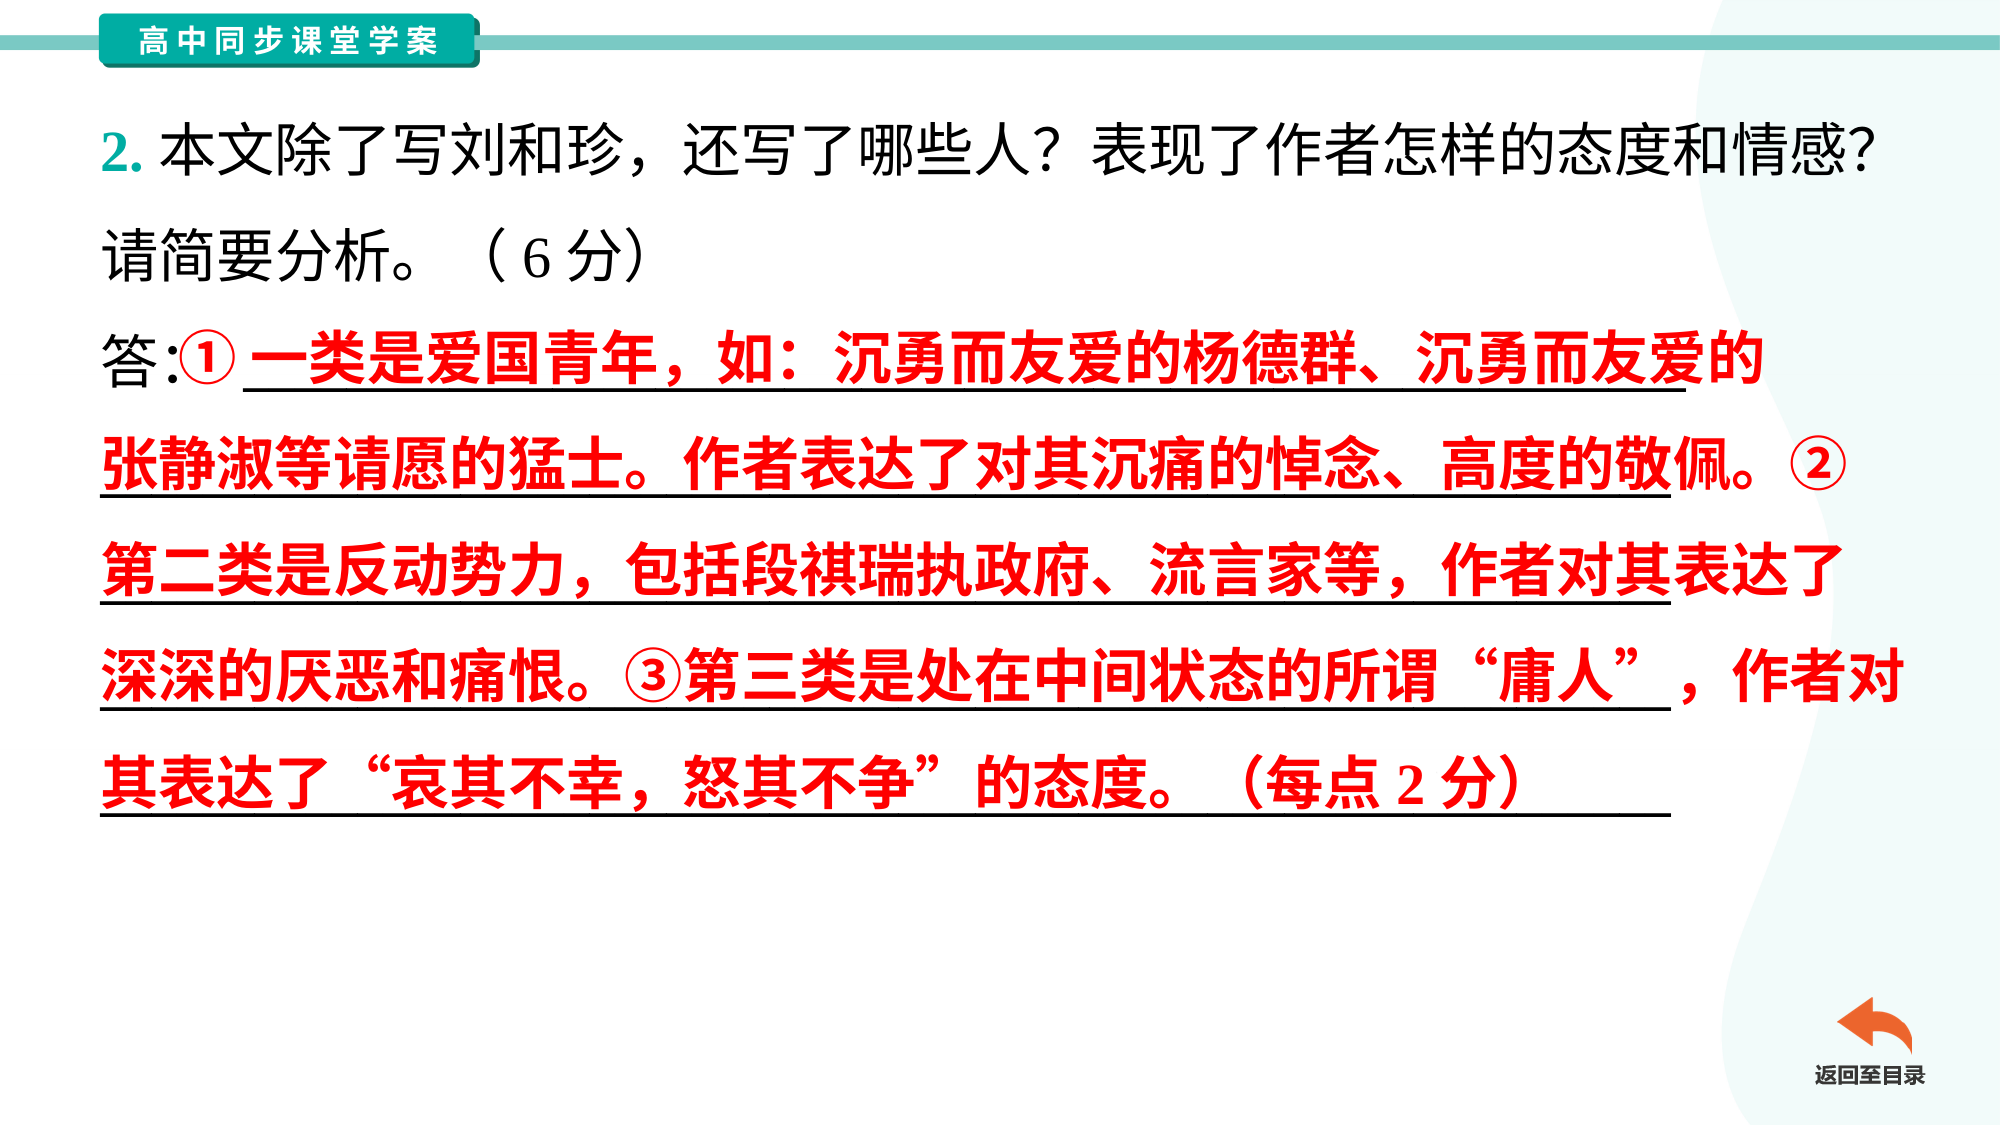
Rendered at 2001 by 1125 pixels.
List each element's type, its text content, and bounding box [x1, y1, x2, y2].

text_box 2.本文除了写刘和珍，还写了哪些人？表现了作者怎样的态度和情感？ 请简要分析。（6分） 答： ________________________________________________________ _____________________________________________________________ _____________________________________________________________ _____________________________________________________________ _____________________________________________________________ [100, 76, 1899, 284]
text_box ①一类是爱国青年，如：沉勇而友爱的杨德群、沉勇而友爱的 张静淑等请愿的猛士。作者表达了对其沉痛的悼念、高度的敬佩。② 第二类是反动势力，包括段祺瑞执政府、流言家等，作者对其表达了 深深的厌恶和痛恨。③第三类是处在中间状态的所谓“庸人”，作者对 其表达了“哀其不幸，怒其不争”的态度。（每点2分） [100, 284, 1899, 816]
picture [0, 0, 2000, 1125]
text_box 2.本文除了写刘和珍，还写了哪些人？表现了作者怎样的态度和情感？ 请简要分析。（6分） 答： ________________________________________________________ _____________________________________________________________ _____________________________________________________________ _____________________________________________________________ _____________________________________________________________ [100, 816, 1899, 821]
